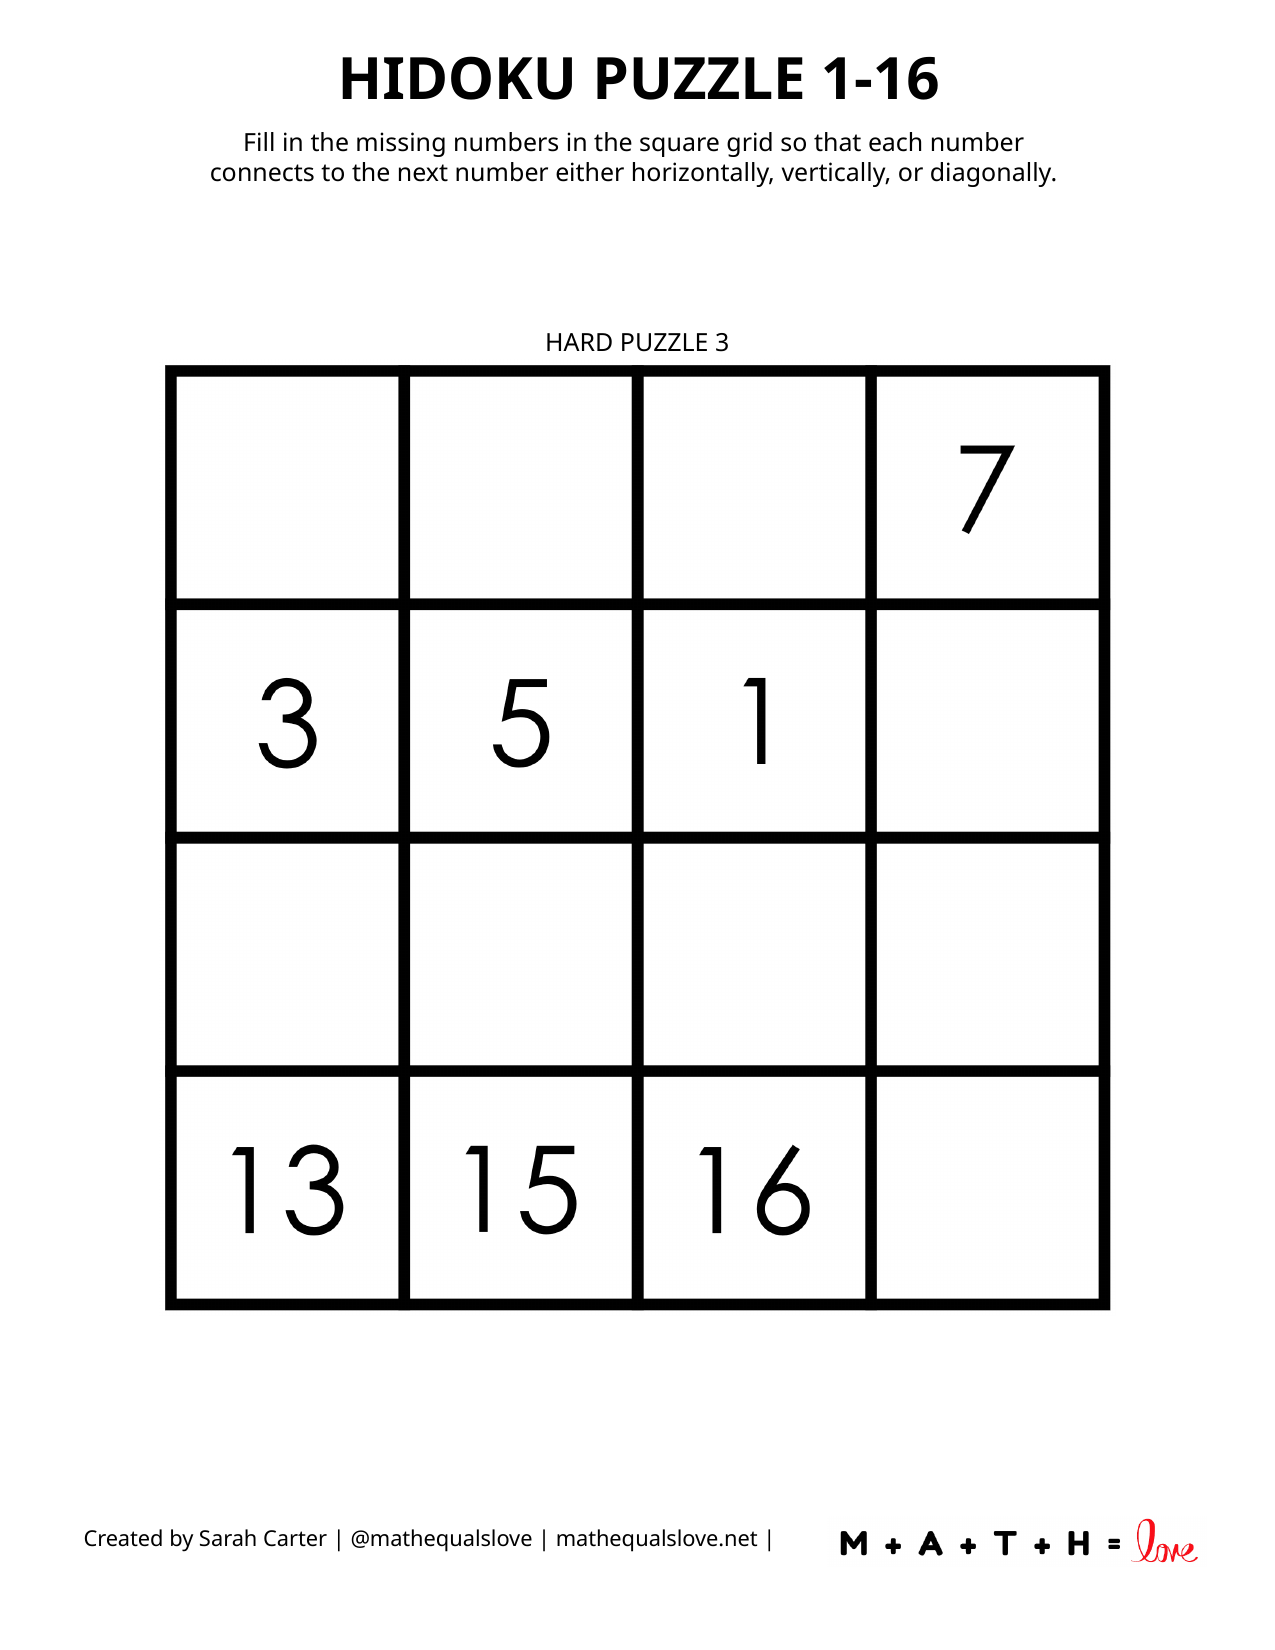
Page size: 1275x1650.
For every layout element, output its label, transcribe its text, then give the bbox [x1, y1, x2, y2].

picture [158, 358, 1117, 1317]
picture [826, 1515, 1207, 1567]
text_box Created by Sarah Carter | @mathequalslove | mathequalslove.net | [68, 1516, 826, 1558]
text_box HIDOKU PUZZLE 1-16 [66, 33, 1211, 118]
text_box Fill in the missing numbers in the square grid so that each number connects to the next number either horizontally, vertically, or diagonally. [0, 118, 1275, 194]
text_box HARD PUZZLE 3 [159, 326, 1116, 358]
